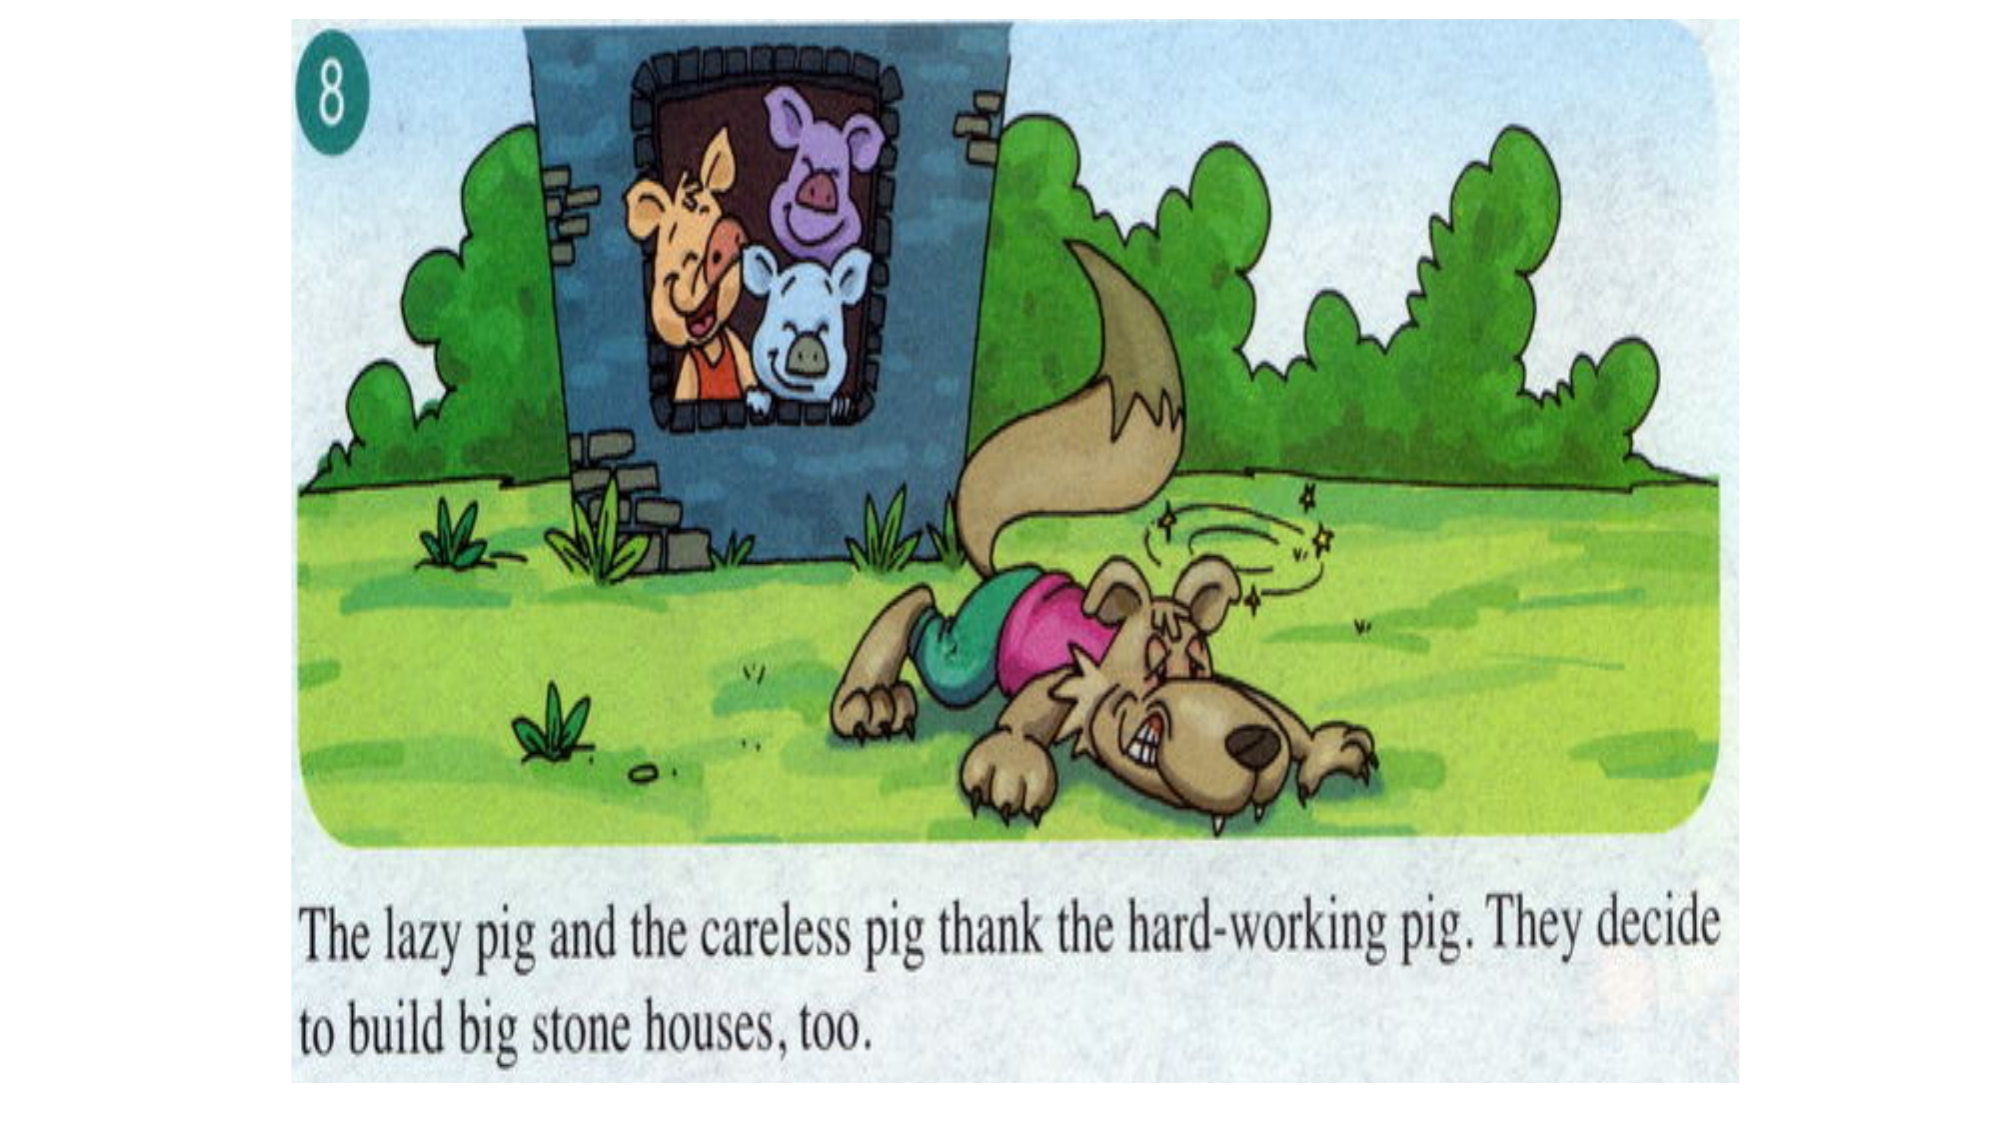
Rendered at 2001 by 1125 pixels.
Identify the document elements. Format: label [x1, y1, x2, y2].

picture [291, 19, 1740, 1083]
